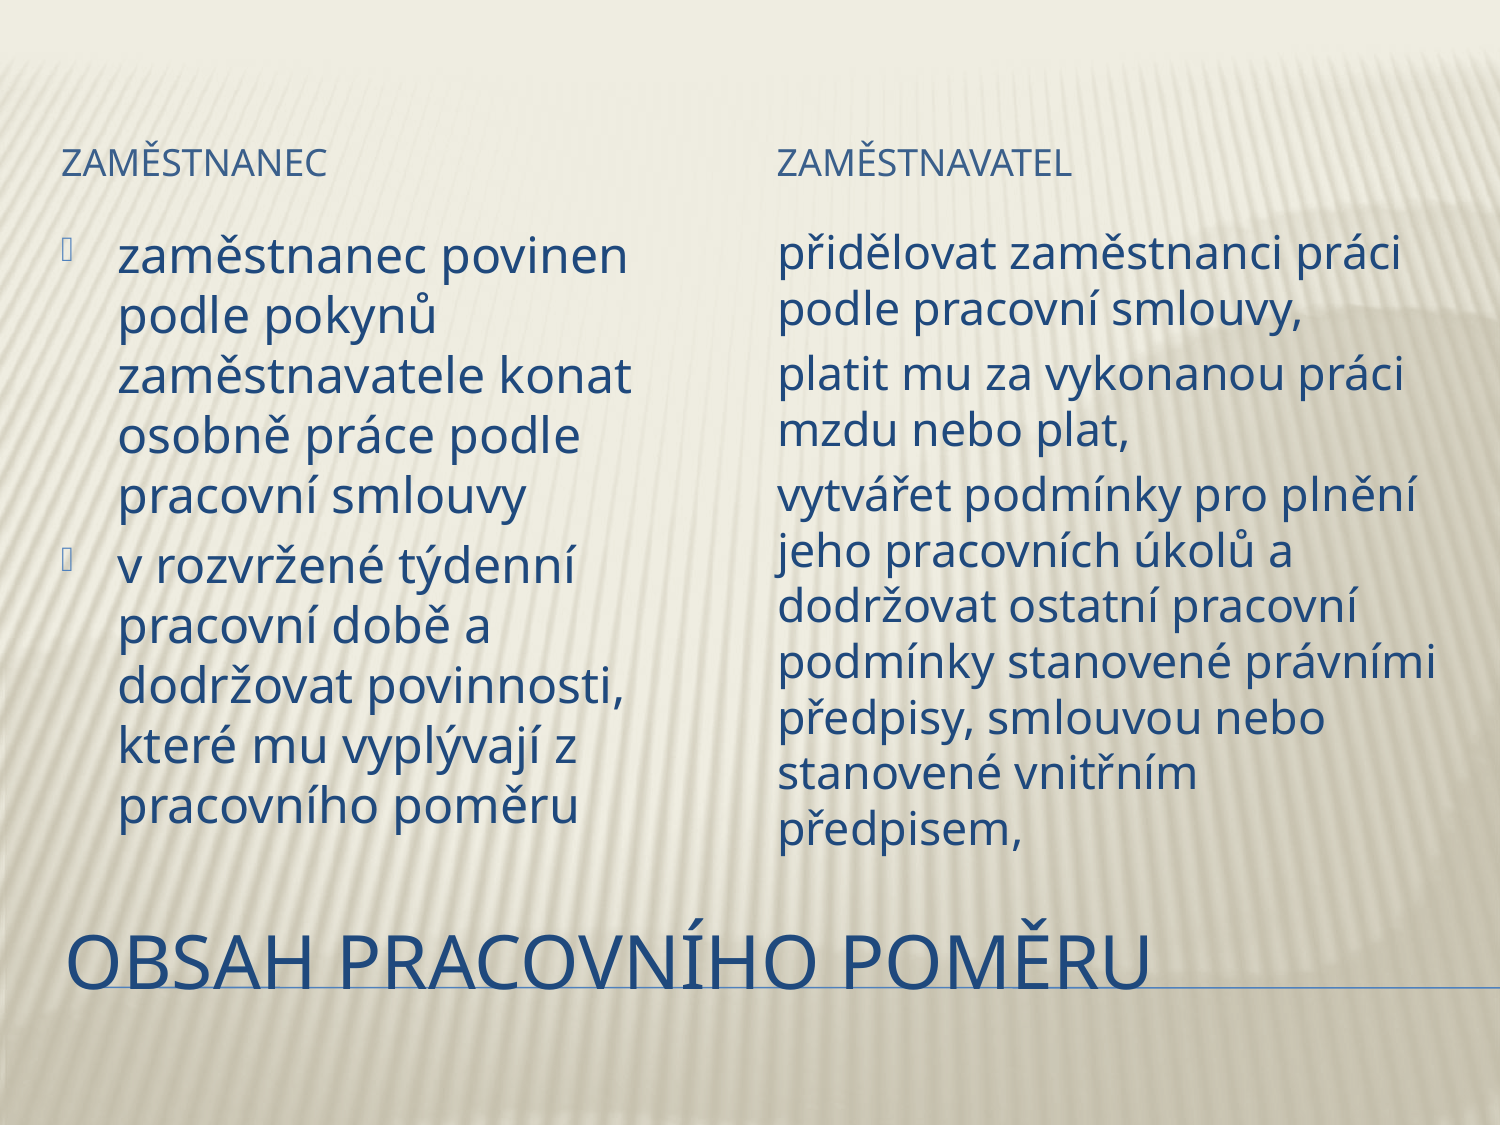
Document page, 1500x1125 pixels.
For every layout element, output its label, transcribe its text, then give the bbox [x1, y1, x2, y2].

list Zaměstnanec [46, 109, 750, 215]
list přidělovat zaměstnanci práci podle pracovní smlouvy, platit mu za vykonanou práci mzdu nebo plat, vytvářet podmínky pro plnění jeho pracovních úkolů a dodržovat ostatní pracovní podmínky stanovené právními předpisy, smlouvou nebo stanovené vnitřním předpisem, [762, 215, 1467, 863]
list zaměstnanec povinen podle pokynů zaměstnavatele konat osobně práce podle pracovní smlouvy v rozvržené týdenní pracovní době a dodržovat povinnosti, které mu vyplývají z pracovního poměru [46, 215, 750, 863]
list Zaměstnavatel [761, 109, 1467, 215]
title Obsah pracovního poměru [50, 887, 1463, 1033]
